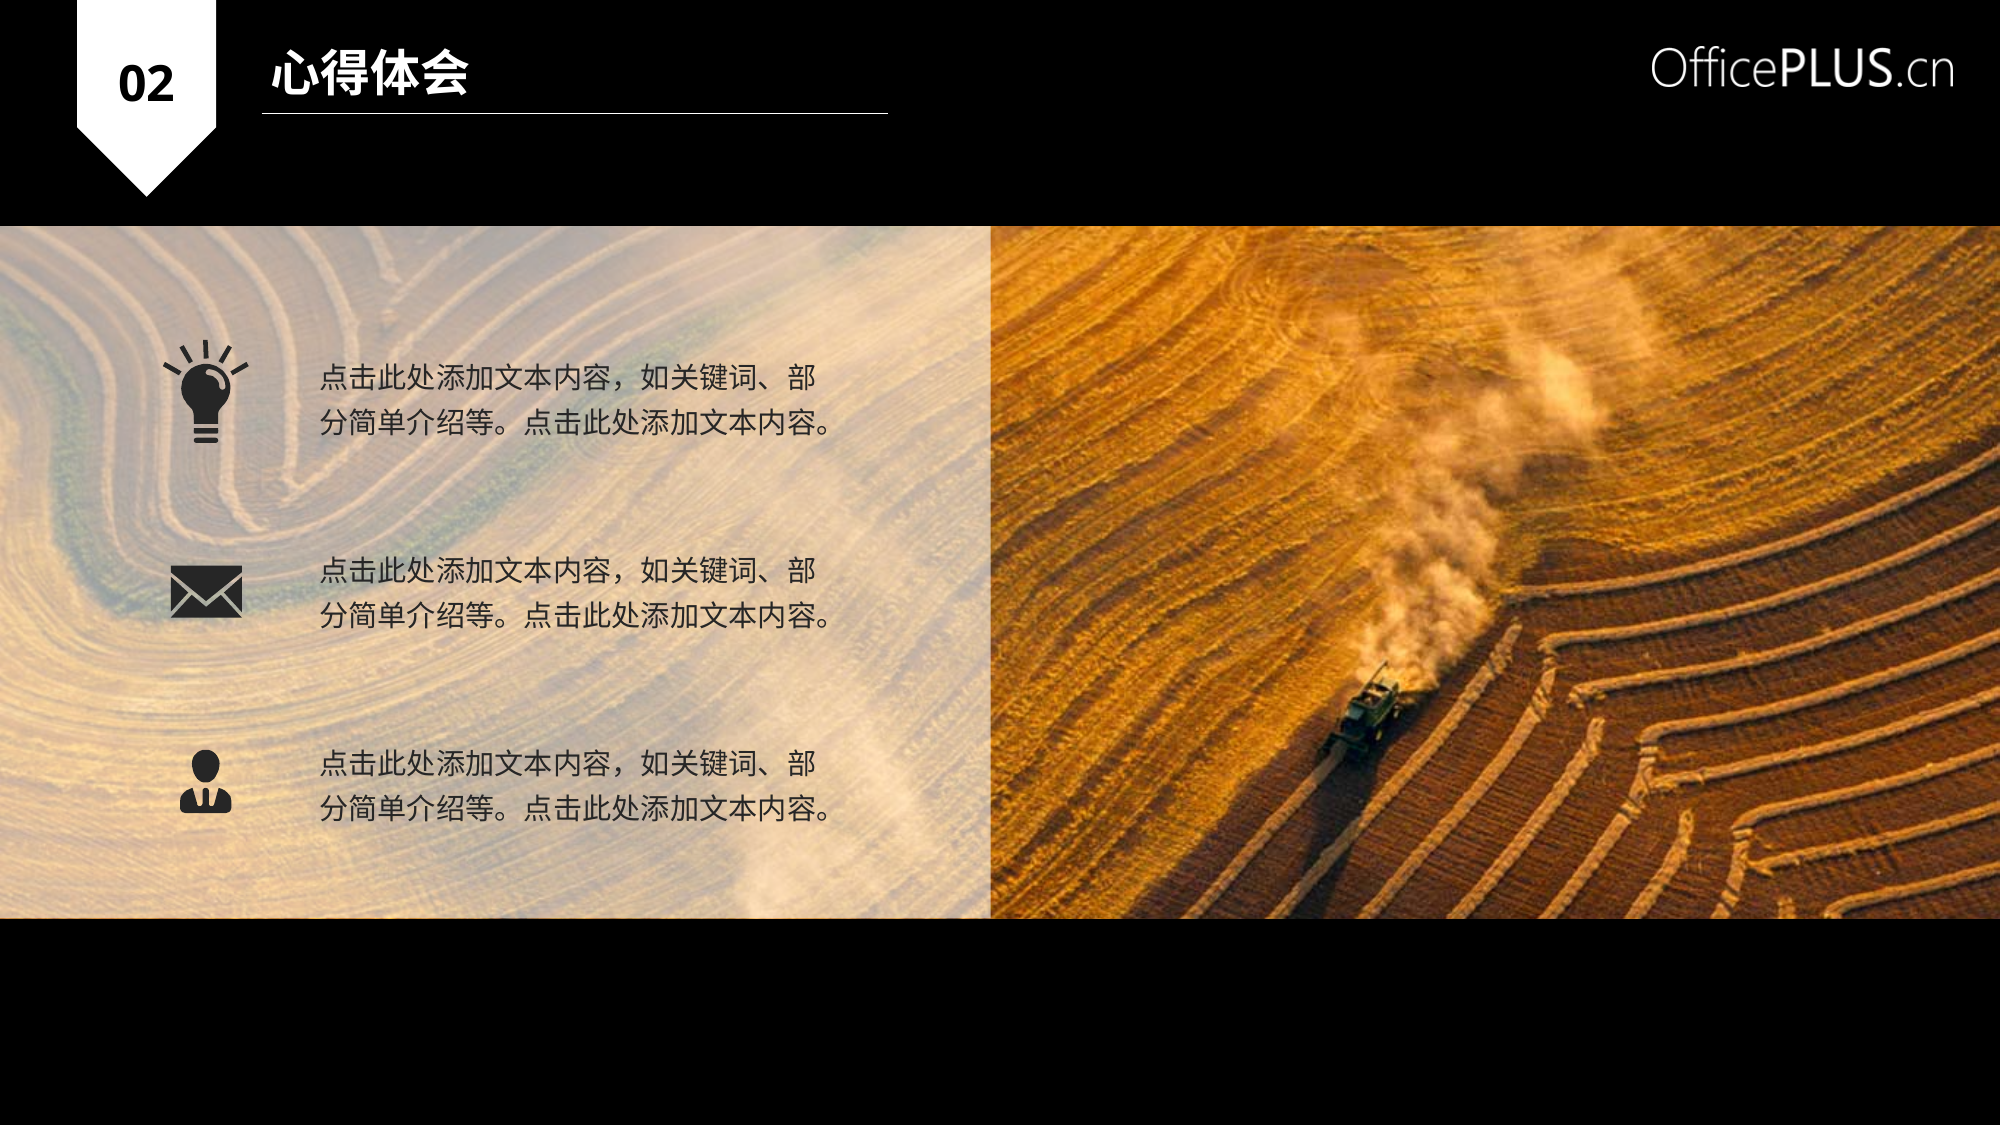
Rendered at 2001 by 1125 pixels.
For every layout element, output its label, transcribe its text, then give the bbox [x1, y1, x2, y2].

picture [0, 226, 2000, 919]
list 心得体会 [255, 40, 881, 104]
picture [1652, 46, 1953, 87]
list 02 [96, 50, 197, 120]
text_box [162, 339, 249, 443]
